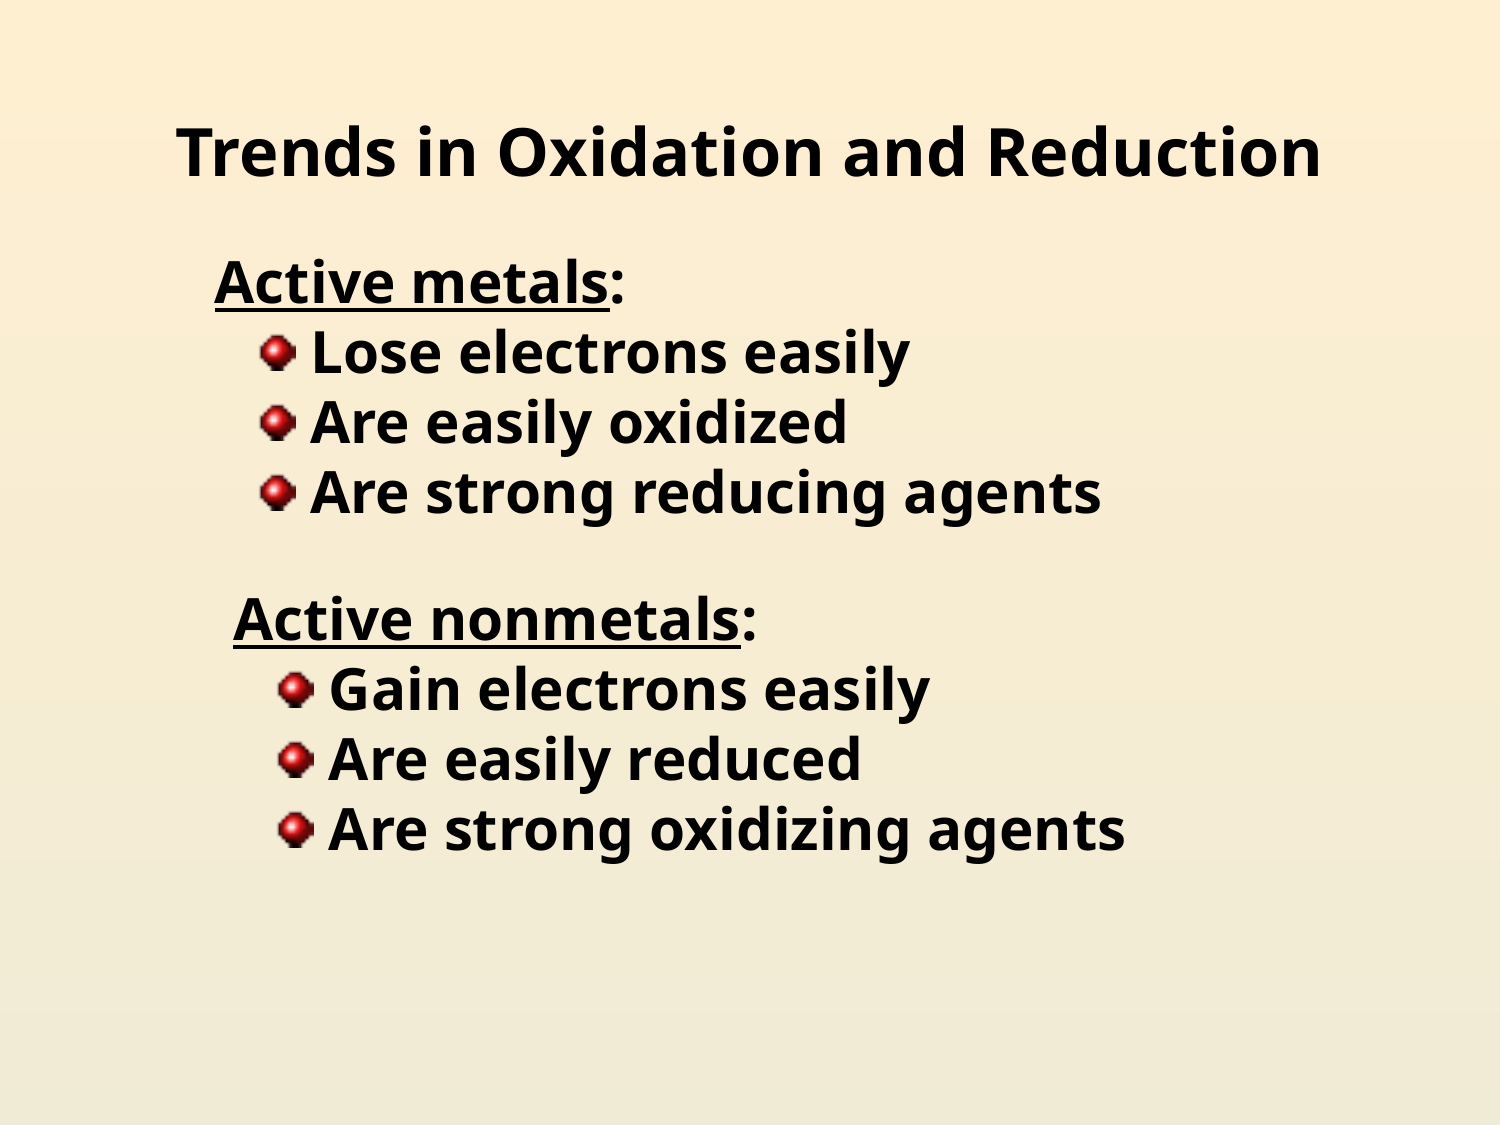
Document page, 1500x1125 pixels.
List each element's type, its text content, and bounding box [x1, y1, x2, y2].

title Trends in Oxidation and Reduction [112, 99, 1388, 201]
picture [272, 736, 314, 778]
picture [254, 469, 296, 511]
picture [254, 329, 296, 371]
text_box Active metals: Lose electrons easily Are easily oxidized Are strong reducing agents [199, 237, 1400, 593]
picture [272, 666, 314, 708]
picture [254, 399, 296, 441]
picture [272, 806, 314, 848]
text_box Active nonmetals: Gain electrons easily Are easily reduced Are strong oxidizing agents [218, 574, 1142, 870]
